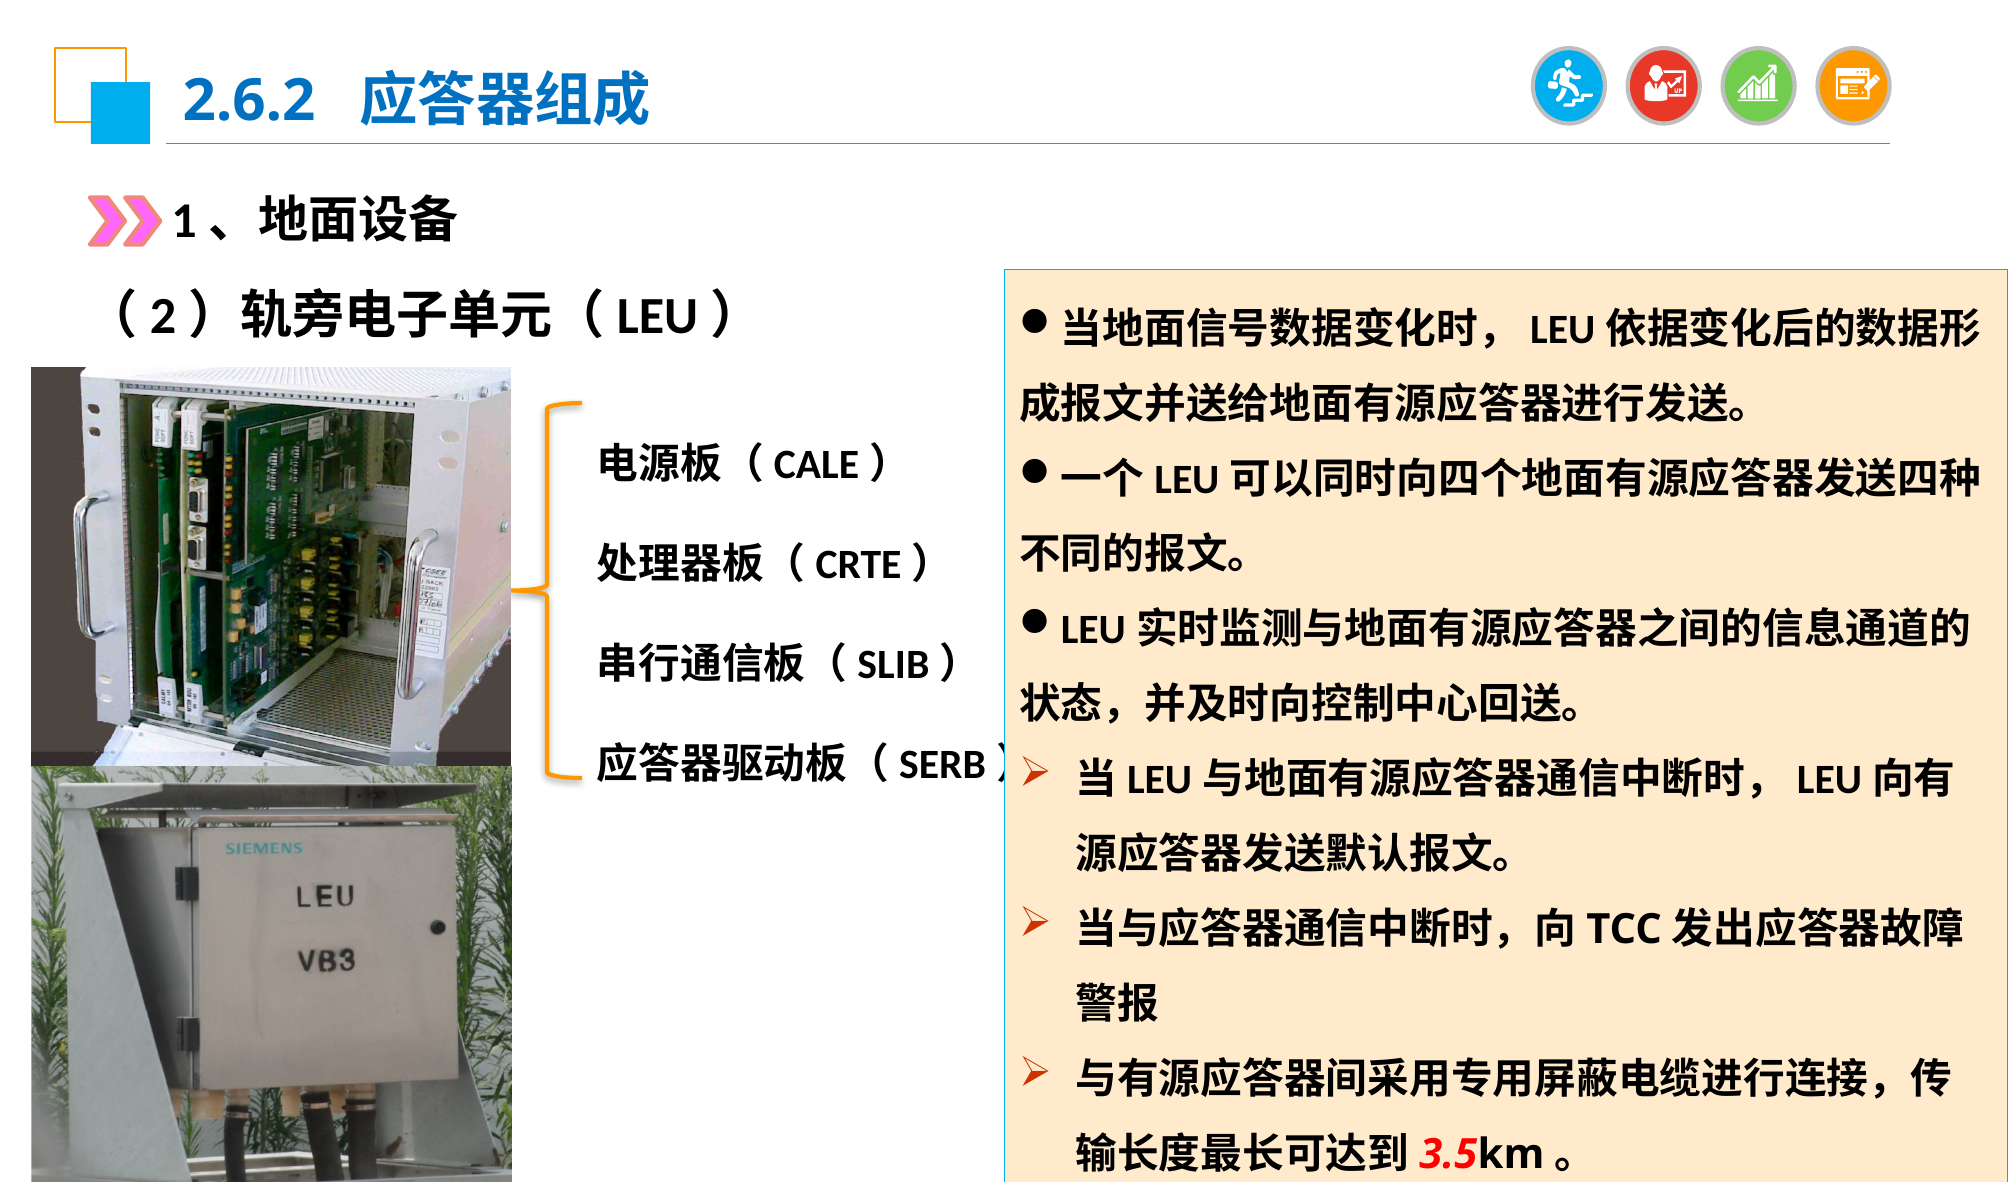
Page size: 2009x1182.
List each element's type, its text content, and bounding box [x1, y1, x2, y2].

picture [31, 367, 512, 1182]
text_box [515, 400, 583, 781]
text_box 当地面信号数据变化时，LEU依据变化后的数据形成报文并送给地面有源应答器进行发送。 一个LEU可以同时向四个地面有源应答器发送四种不同的报文。 LEU实时监测与地面有源应答器之间的信息通道的状态，并及时向控制中心回送。 当LEU与地面有源应答器通信中断时，LEU向有源应答器发送默认报文。 当与应答器通信中断时，向TCC发出应答器故障警报 与有源应答器间采用专用屏蔽电缆进行连接，传输长度最长可达到3.5km。 [1004, 269, 2008, 1182]
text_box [89, 180, 470, 257]
text_box 电源板（CALE） 处理器板（CRTE） 串行通信板（SLIB） 应答器驱动板（SERB） [582, 379, 1004, 795]
text_box 2.6.2 应答器组成 [162, 51, 672, 142]
text_box （2）轨旁电子单元（LEU） [70, 274, 778, 352]
